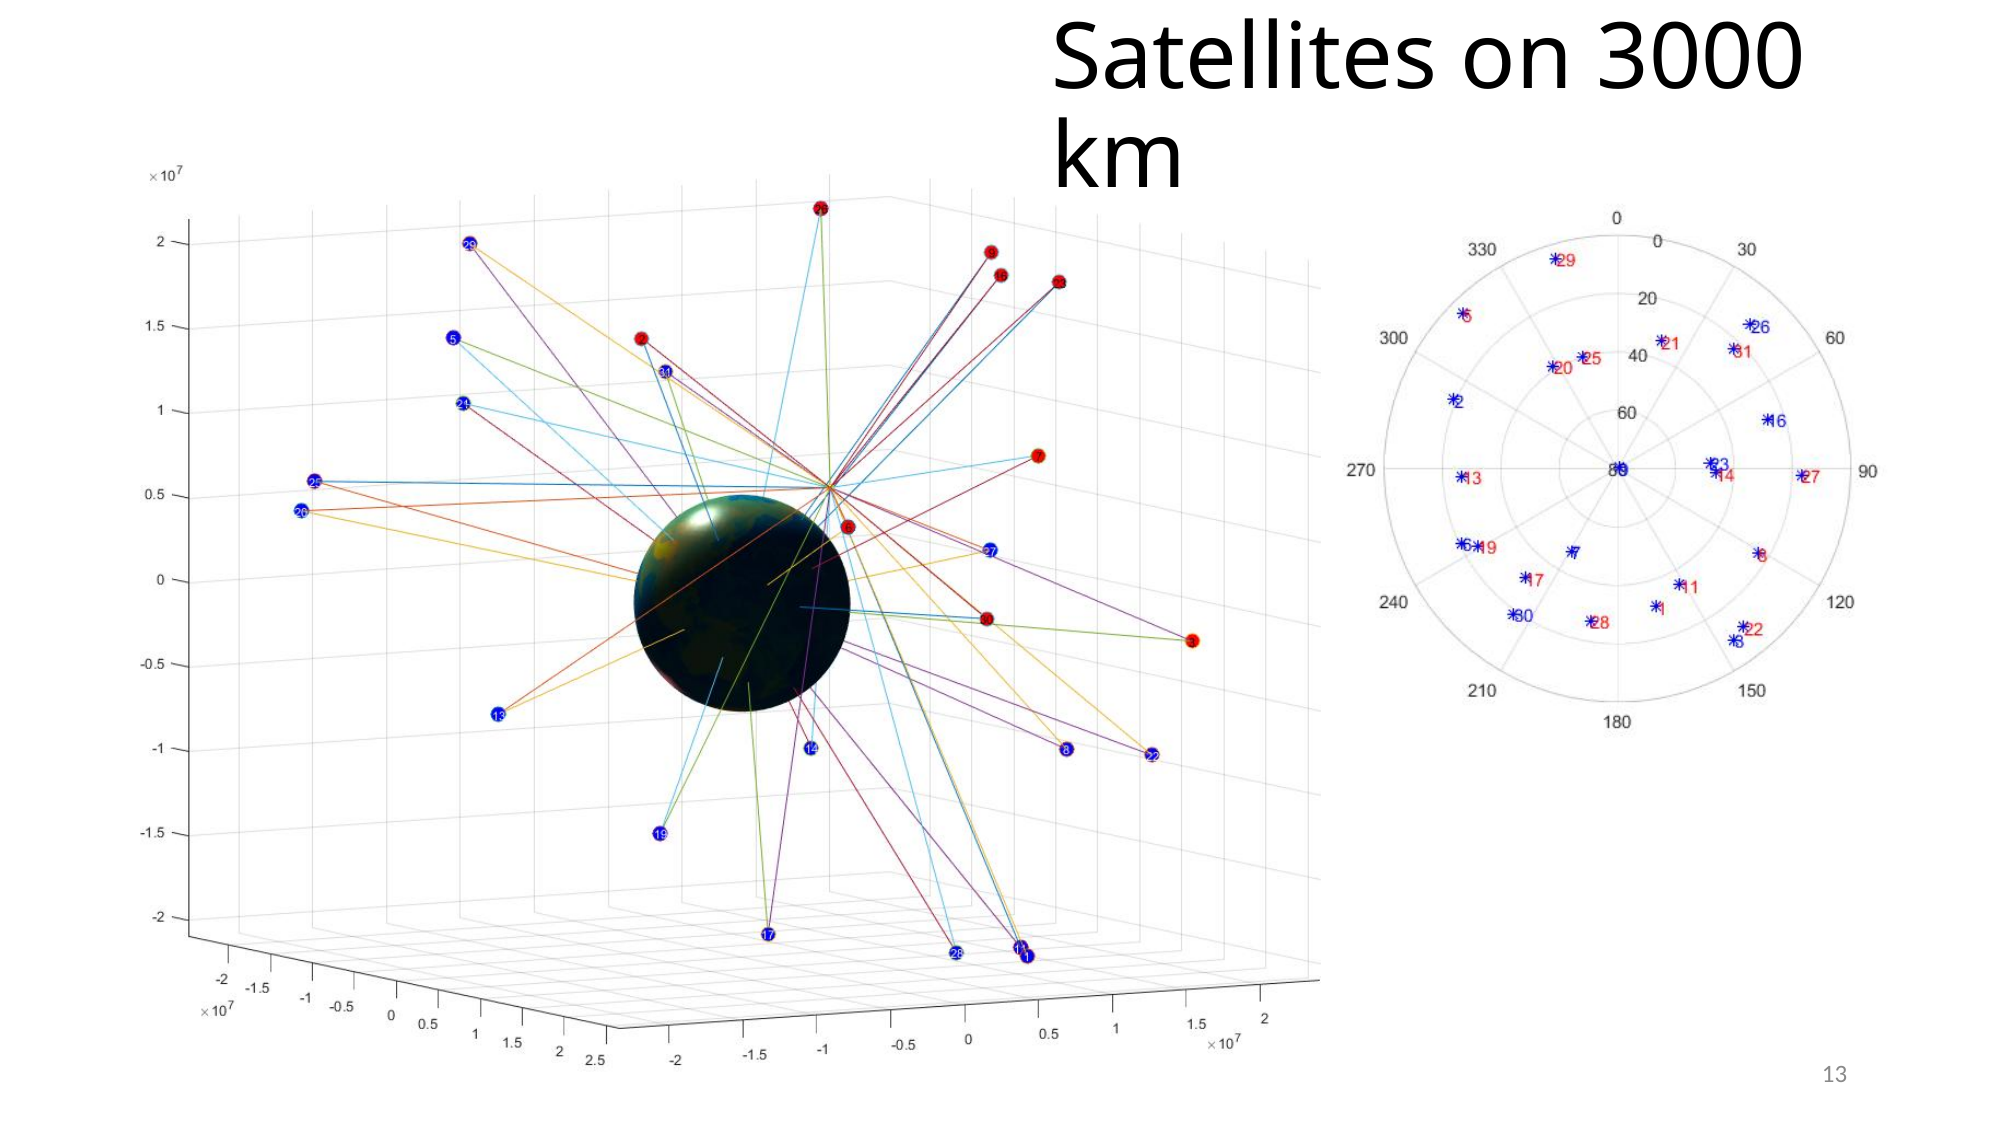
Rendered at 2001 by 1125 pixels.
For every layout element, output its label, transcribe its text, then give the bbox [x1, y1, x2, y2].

slide_number 13 [1412, 1042, 1863, 1103]
title Satellites on 3000 km [1036, 0, 1943, 193]
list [109, 148, 1332, 1103]
picture [1332, 193, 1985, 765]
